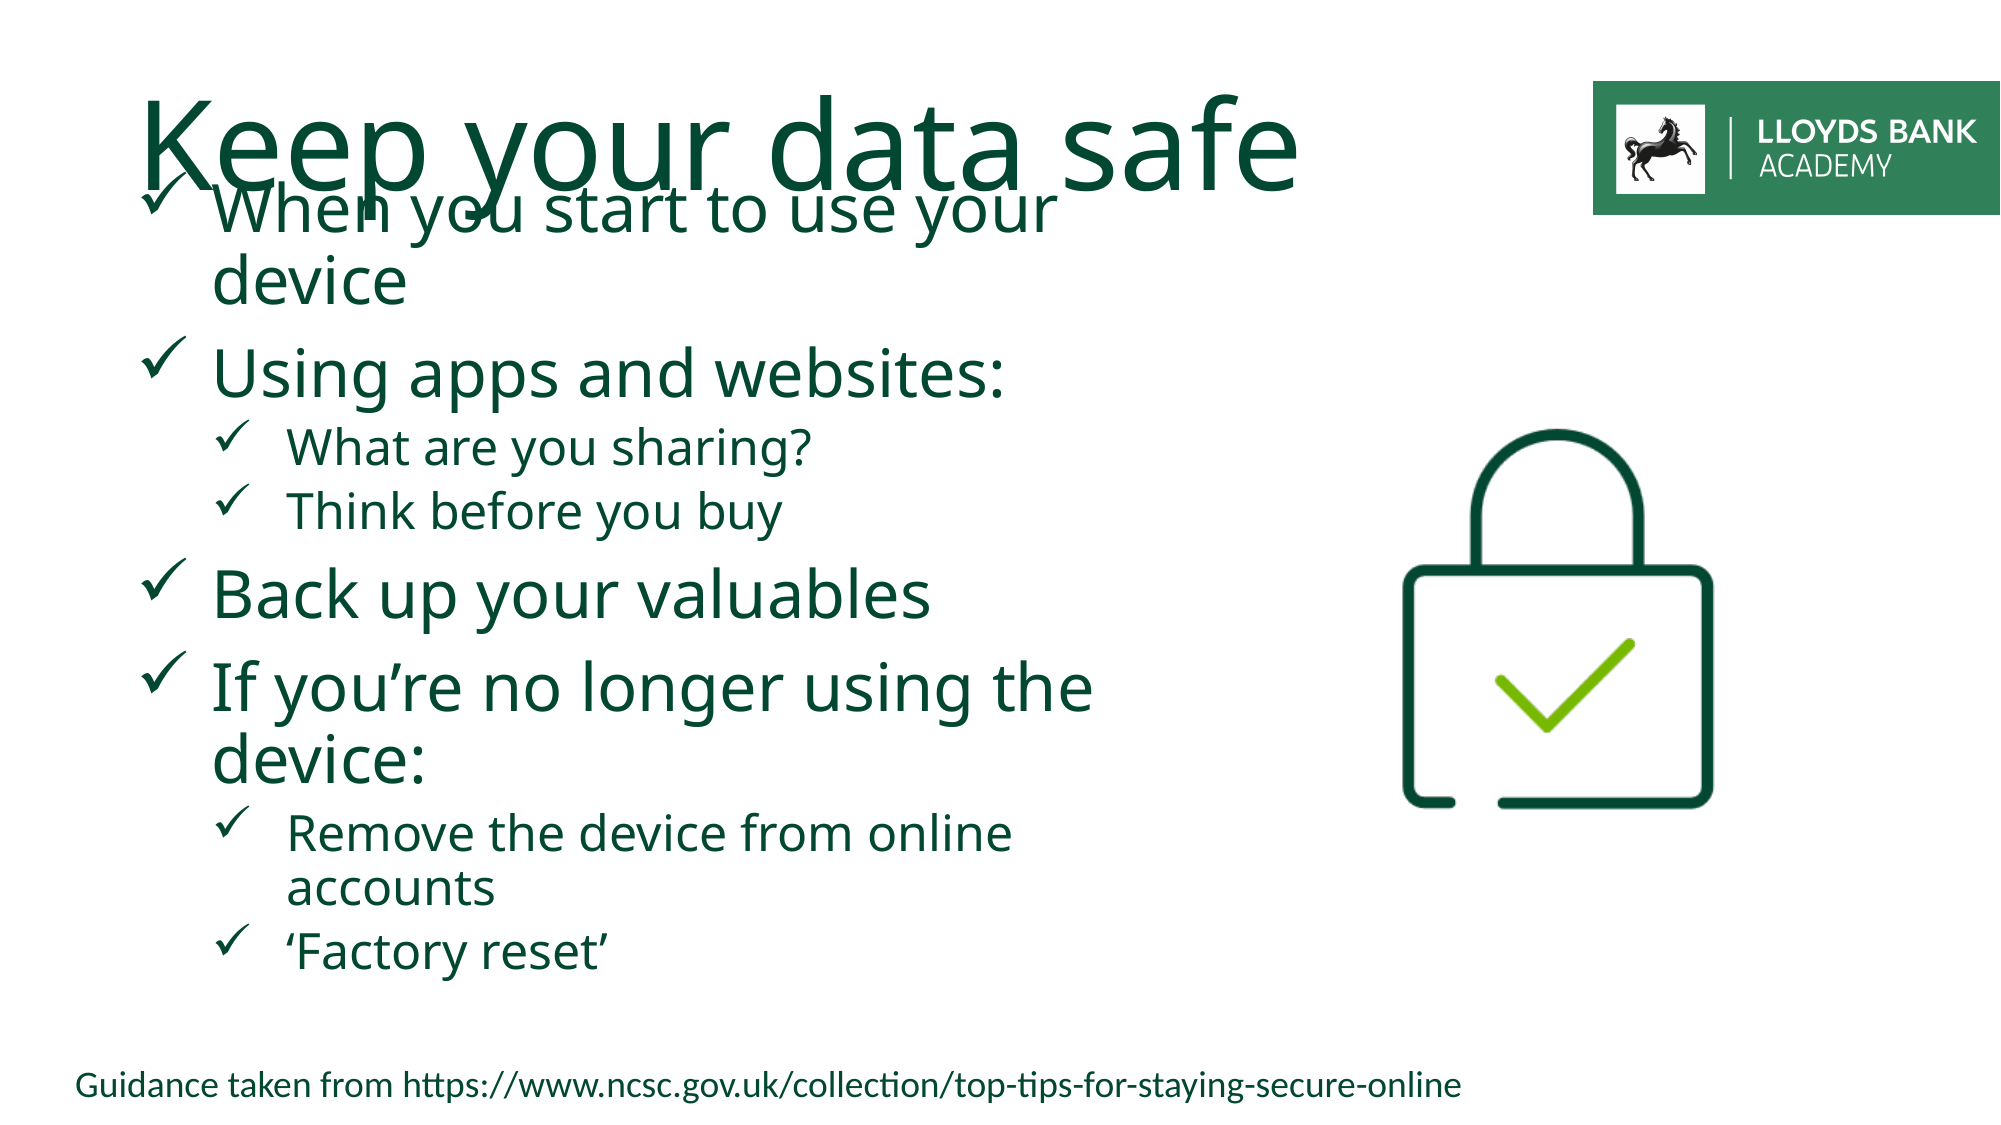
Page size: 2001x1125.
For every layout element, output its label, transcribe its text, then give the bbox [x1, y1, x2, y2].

list Keep your data safe [121, 75, 1579, 221]
text_box Guidance taken from https://www.ncsc.gov.uk/collection/top-tips-for-staying-secure-online [60, 1052, 1596, 1113]
picture [1236, 328, 1879, 972]
list When you start to use your device Using apps and websites: What are you sharing? Think before you buy Back up your valuables If you’re no longer using the device: Remove the device from online accounts ‘Factory reset’ [121, 328, 1238, 973]
picture [1593, 81, 2000, 215]
